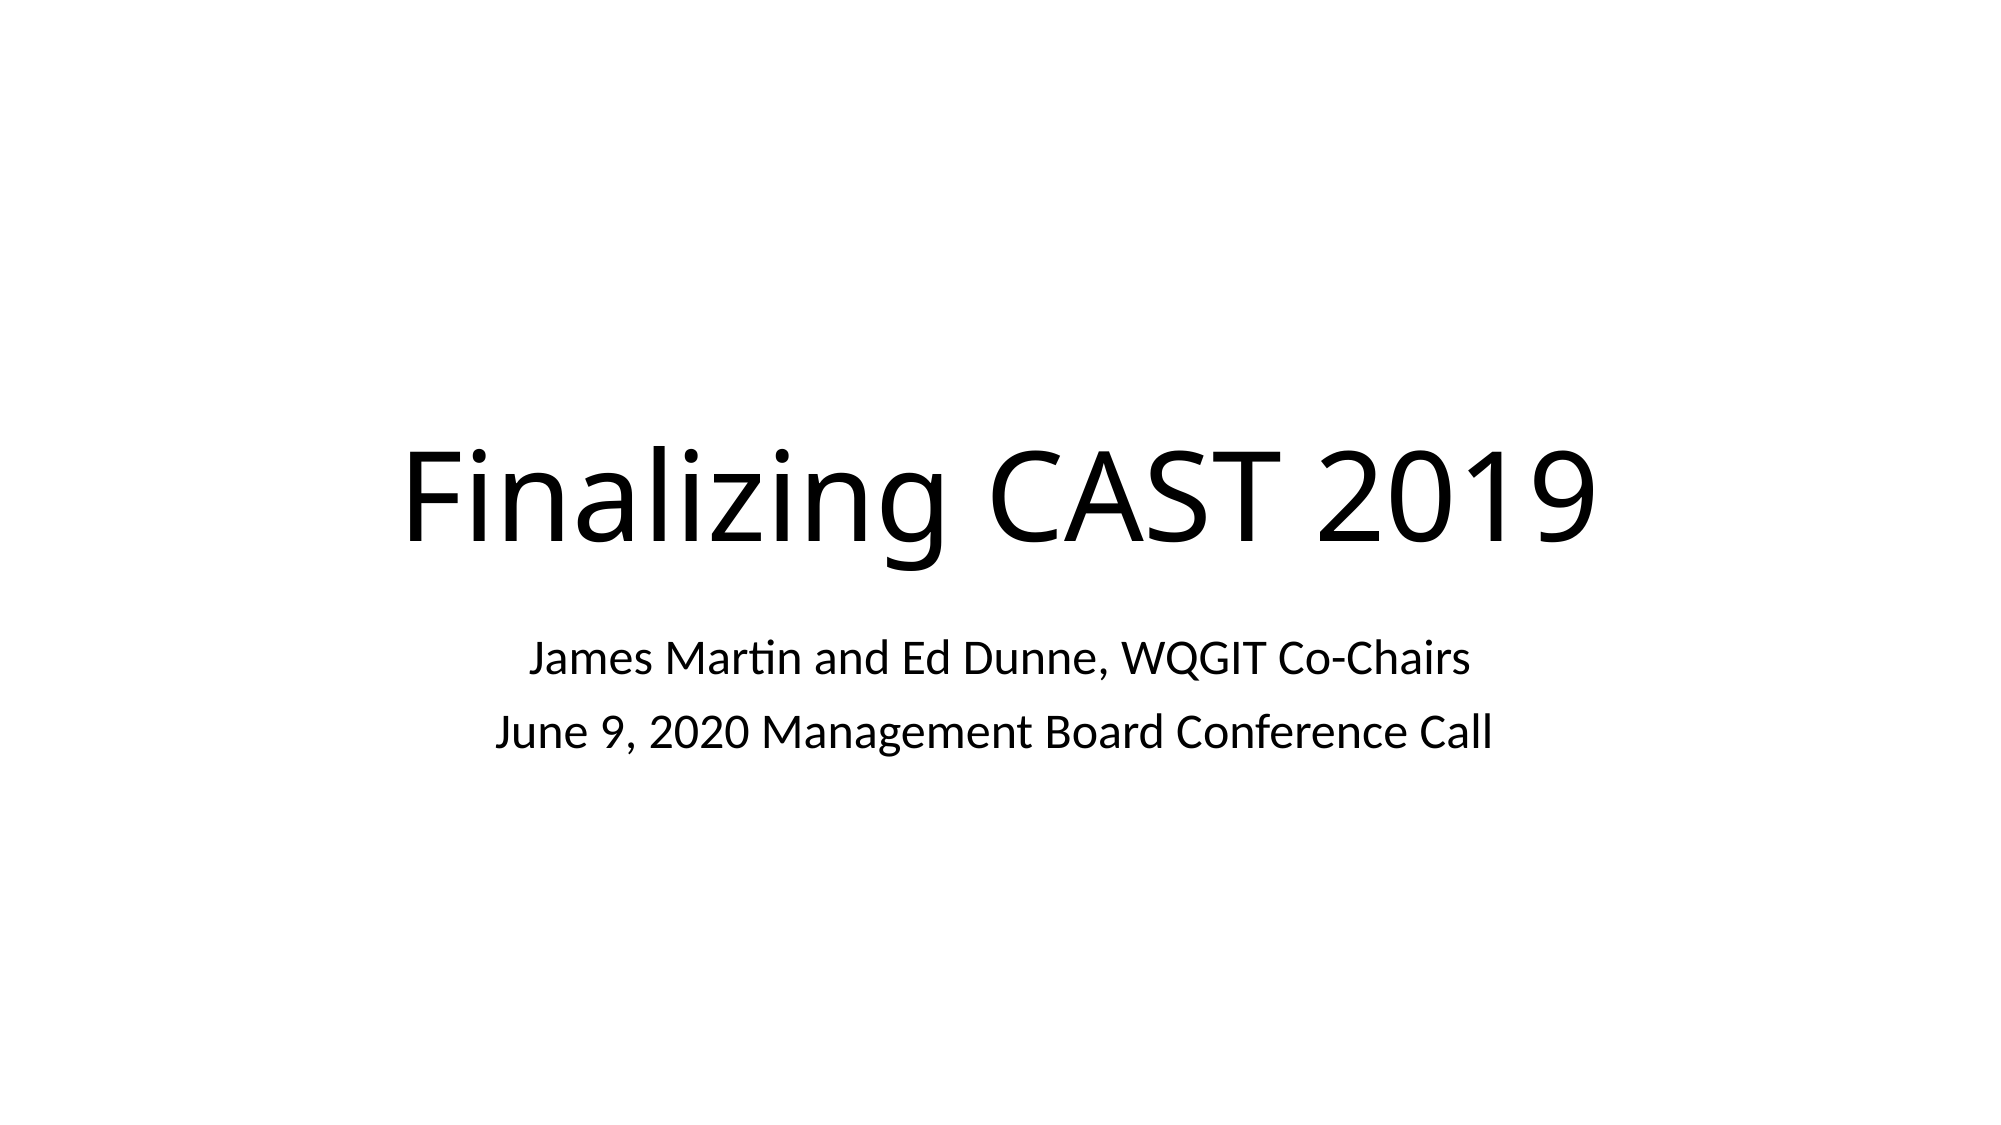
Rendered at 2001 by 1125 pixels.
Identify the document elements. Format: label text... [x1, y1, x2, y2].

title Finalizing CAST 2019 [249, 184, 1750, 576]
subtitle James Martin and Ed Dunne, WQGIT Co-Chairs June 9, 2020 Management Board Conference Call [249, 623, 1750, 896]
